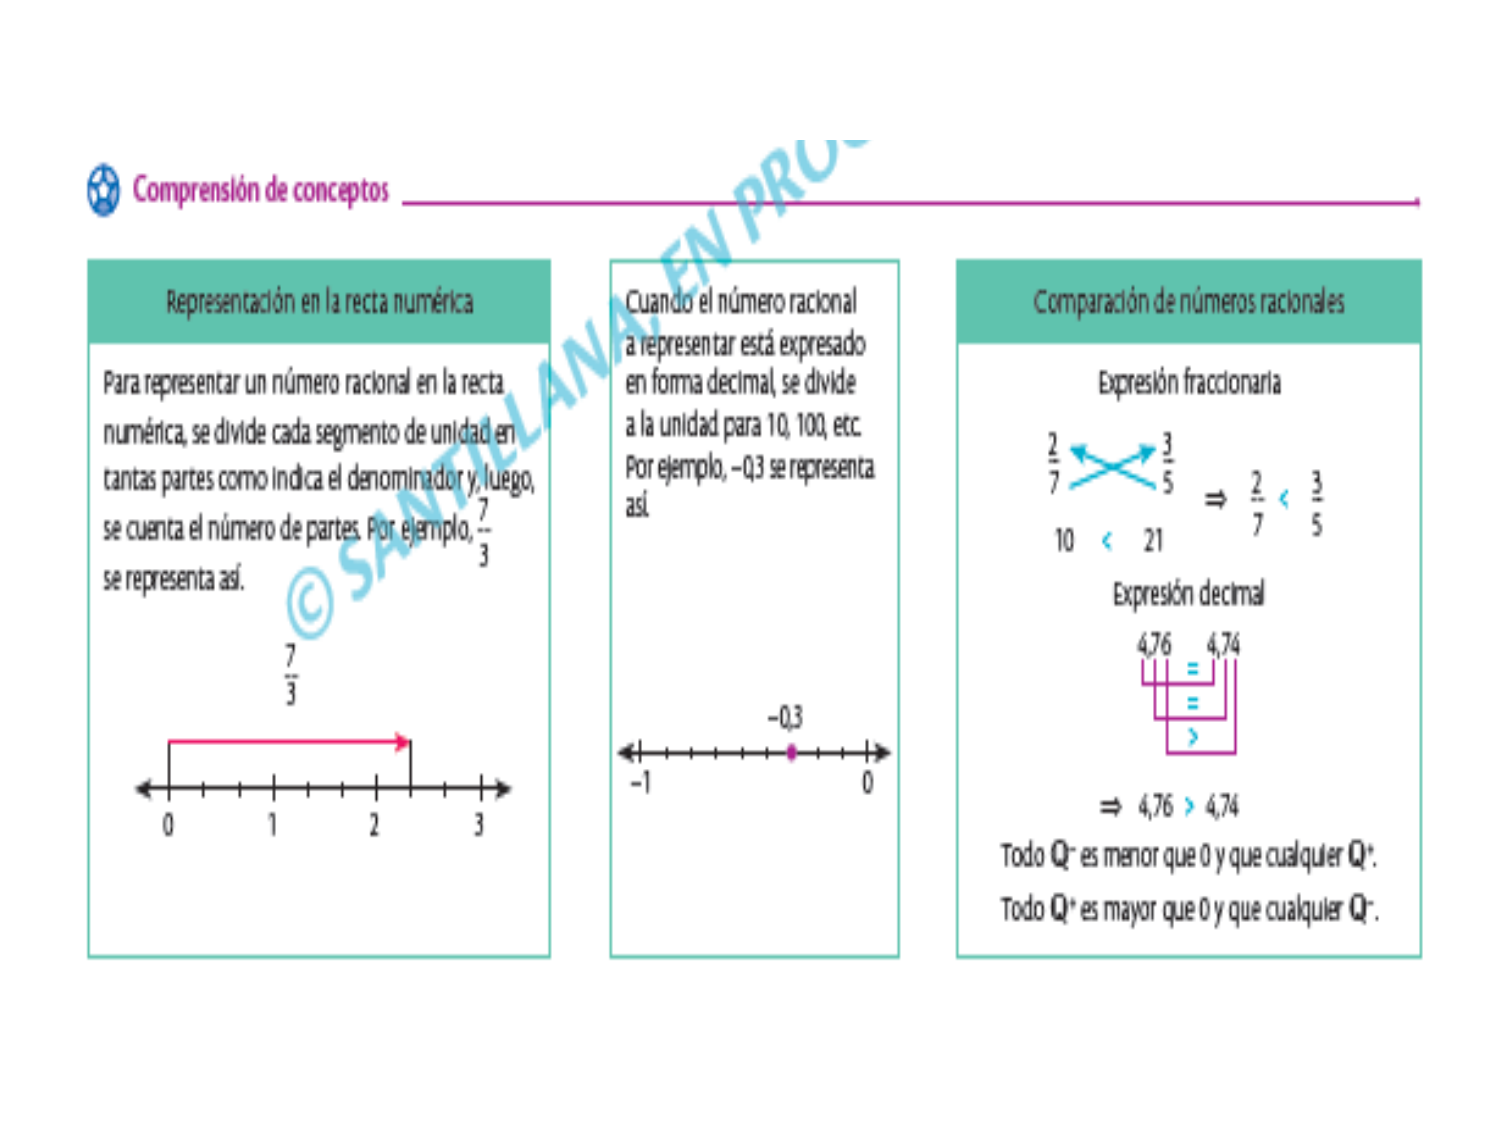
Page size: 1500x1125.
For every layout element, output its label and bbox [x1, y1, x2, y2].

picture [23, 140, 1500, 1020]
